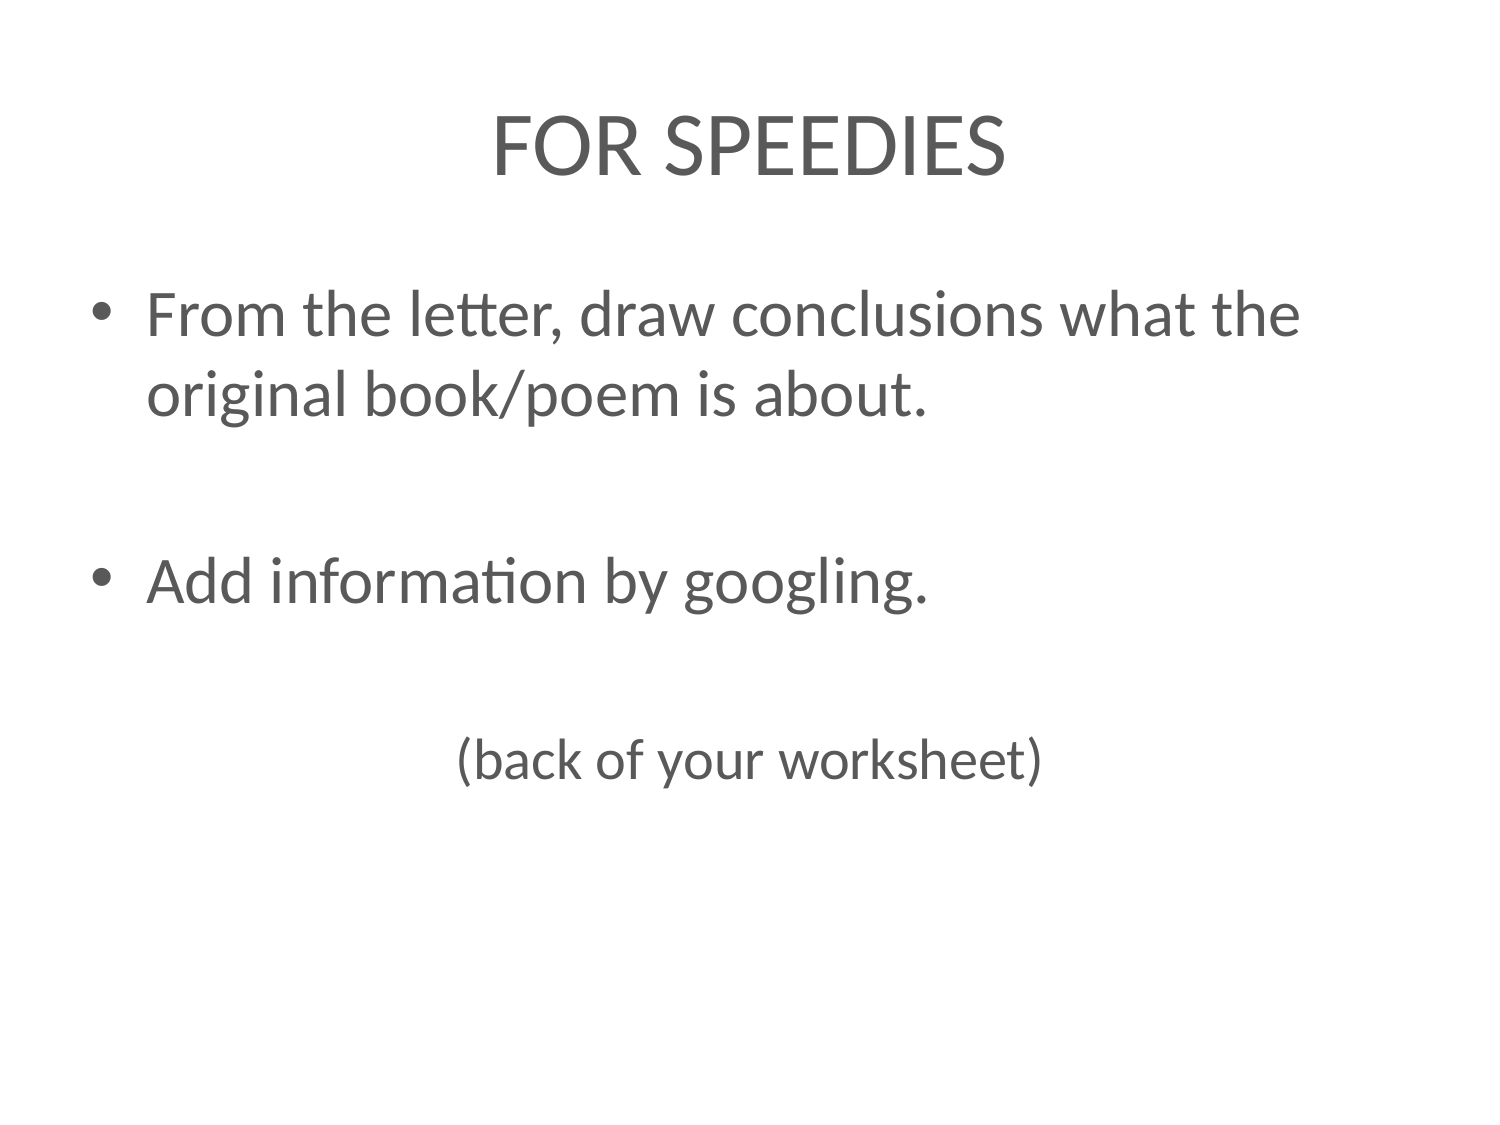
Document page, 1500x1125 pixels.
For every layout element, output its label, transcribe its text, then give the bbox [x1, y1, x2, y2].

list From the letter, draw conclusions what the original book/poem is about. Add information by googling. (back of your worksheet) [75, 262, 1425, 1005]
title FOR SPEEDIES [75, 45, 1425, 233]
